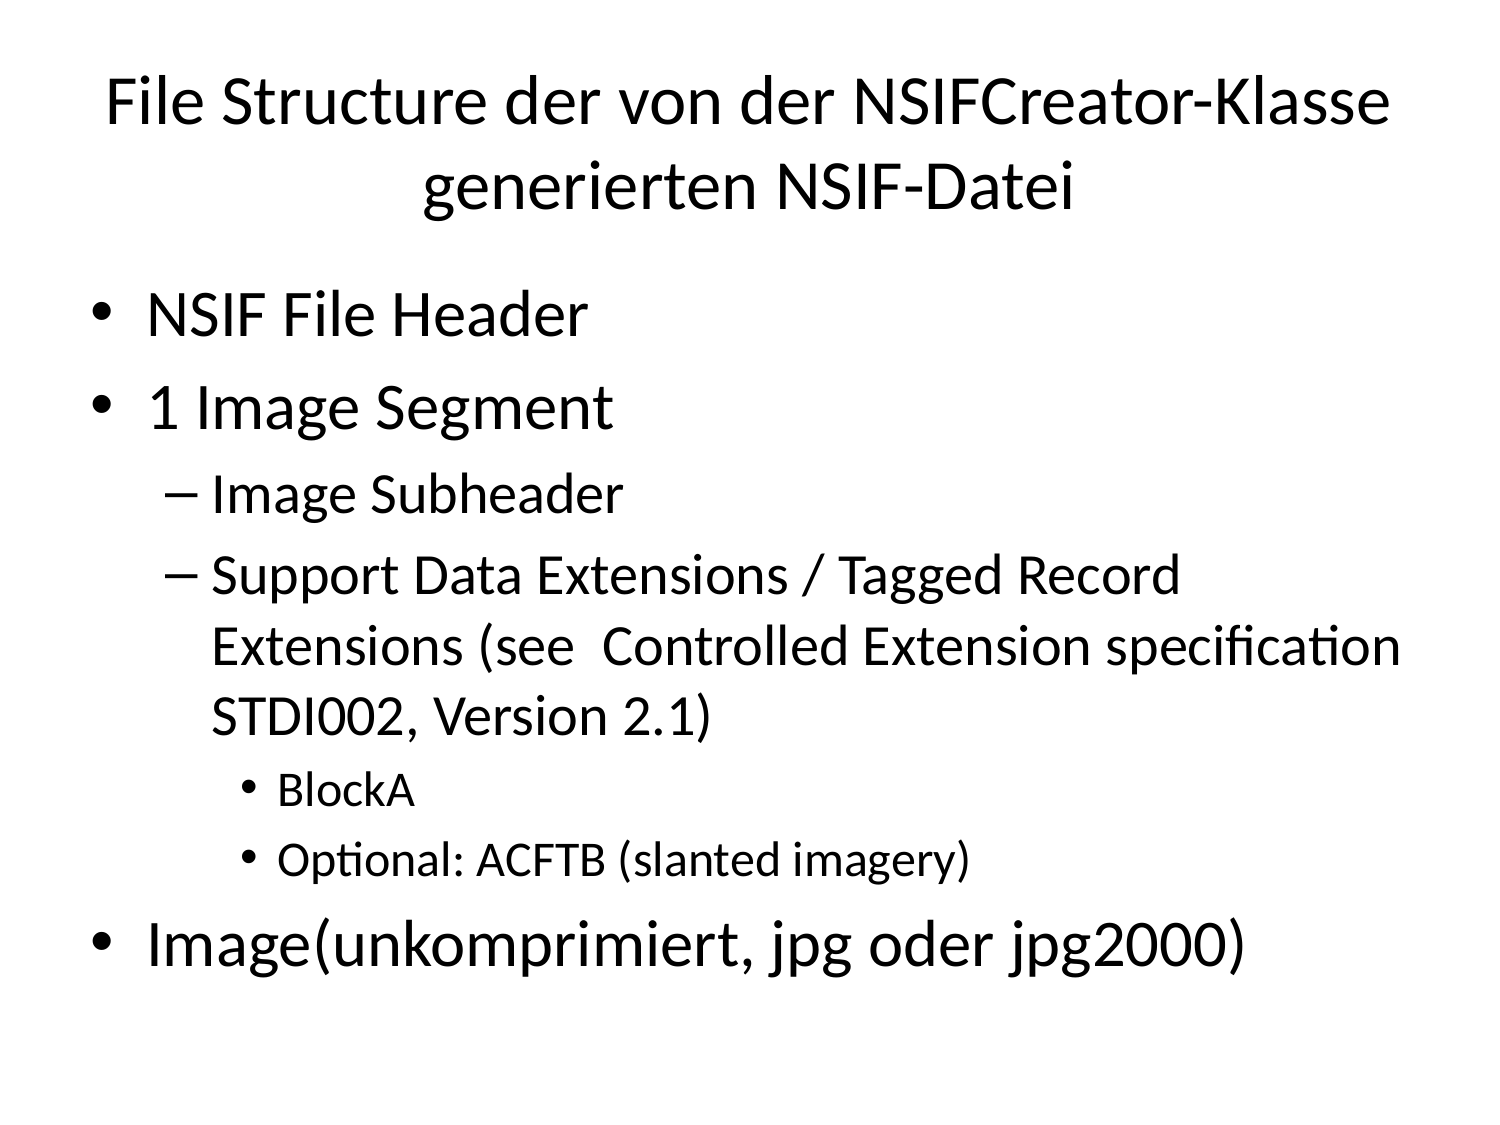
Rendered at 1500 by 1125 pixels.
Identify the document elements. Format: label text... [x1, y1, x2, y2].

list NSIF File Header 1 Image Segment Image Subheader Support Data Extensions / Tagged Record Extensions (see Controlled Extension specification STDI002, Version 2.1) BlockA Optional: ACFTB (slanted imagery) Image(unkomprimiert, jpg oder jpg2000) [75, 262, 1425, 1005]
title File Structure der von der NSIFCreator-Klasse generierten NSIF-Datei [75, 45, 1425, 233]
